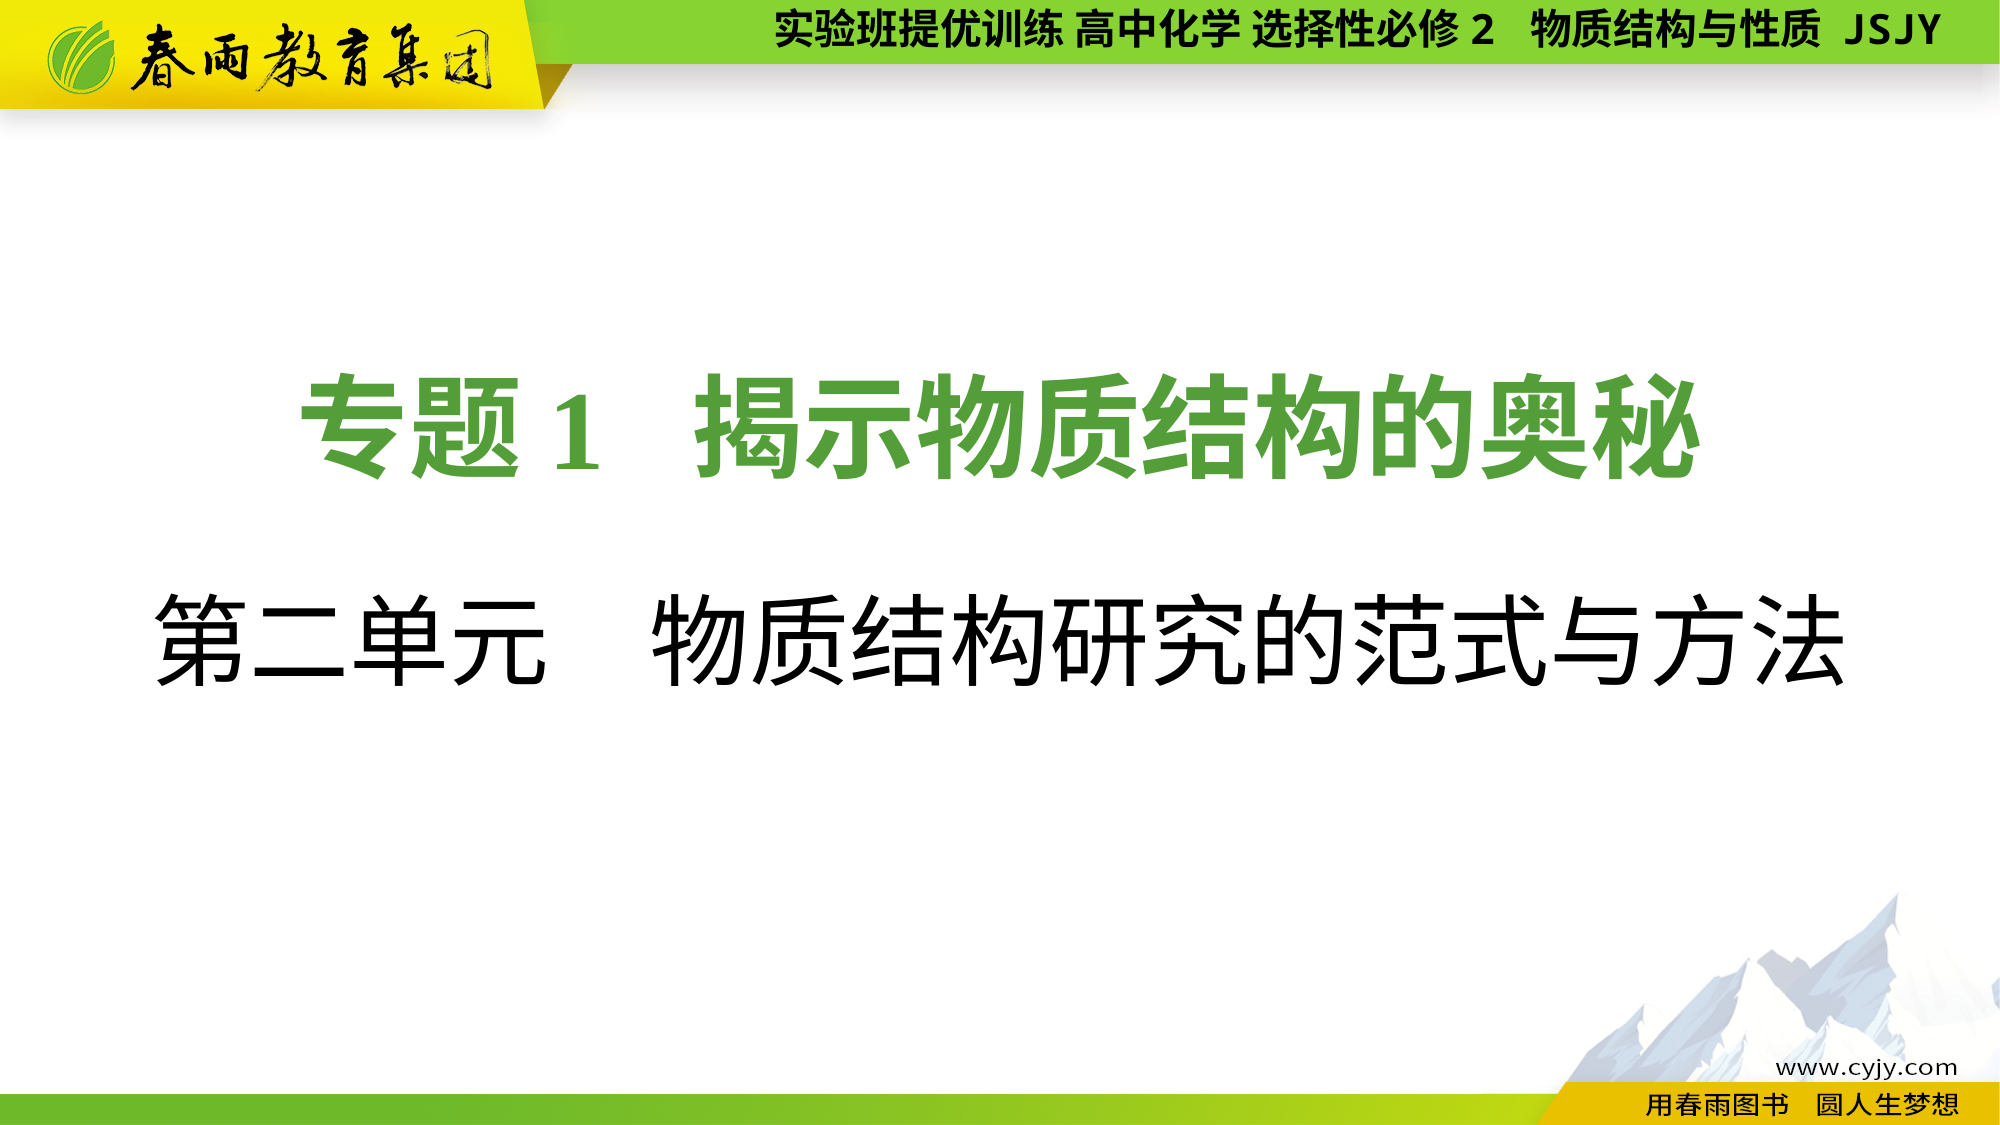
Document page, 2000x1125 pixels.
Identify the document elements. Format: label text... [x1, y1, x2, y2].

text_box 第二单元 物质结构研究的范式与方法 [54, 511, 1946, 706]
text_box 专题1 揭示物质结构的奥秘 [54, 282, 1946, 500]
picture [0, 0, 2000, 1125]
